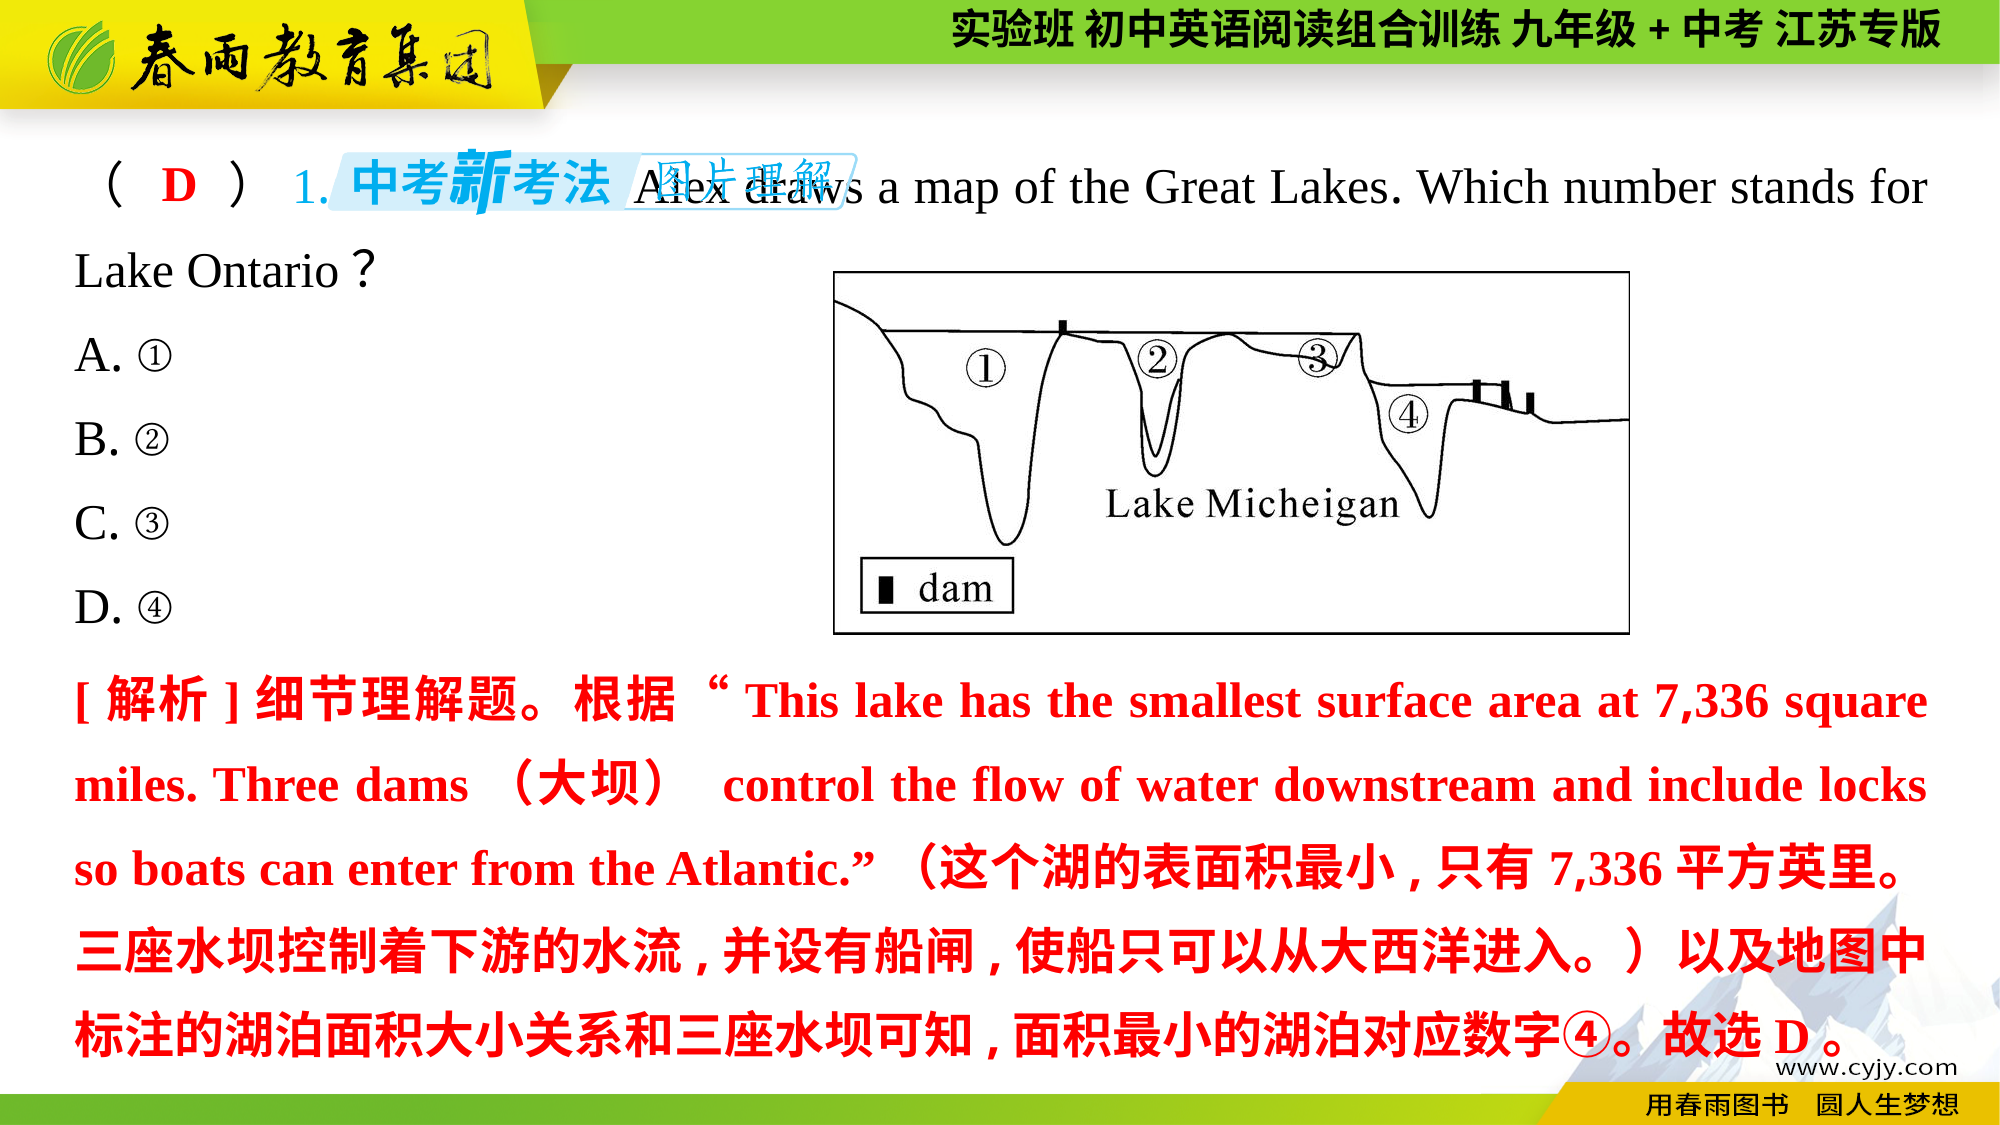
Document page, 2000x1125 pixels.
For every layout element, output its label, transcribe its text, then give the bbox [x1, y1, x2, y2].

text_box [解析]细节理解题。根据“This lake has the smallest surface area at 7,336 square miles. Three dams（大坝） control the flow of water downstream and include locks so boats can enter from the Atlantic.”（这个湖的表面积最小,只有7,336平方英里。三座水坝控制着下游的水流,并设有船闸,使船只可以从大西洋进入。）以及地图中标注的湖泊面积大小关系和三座水坝可知,面积最小的湖泊对应数字④。故选D。 [59, 635, 1944, 1071]
list （ ）1. Alex draws a map of the Great Lakes. Which number stands for Lake Ontario？ A. ① B. ② C. ③ D. ④ [59, 122, 1944, 635]
text_box D [146, 120, 213, 219]
picture [0, 0, 2000, 1125]
